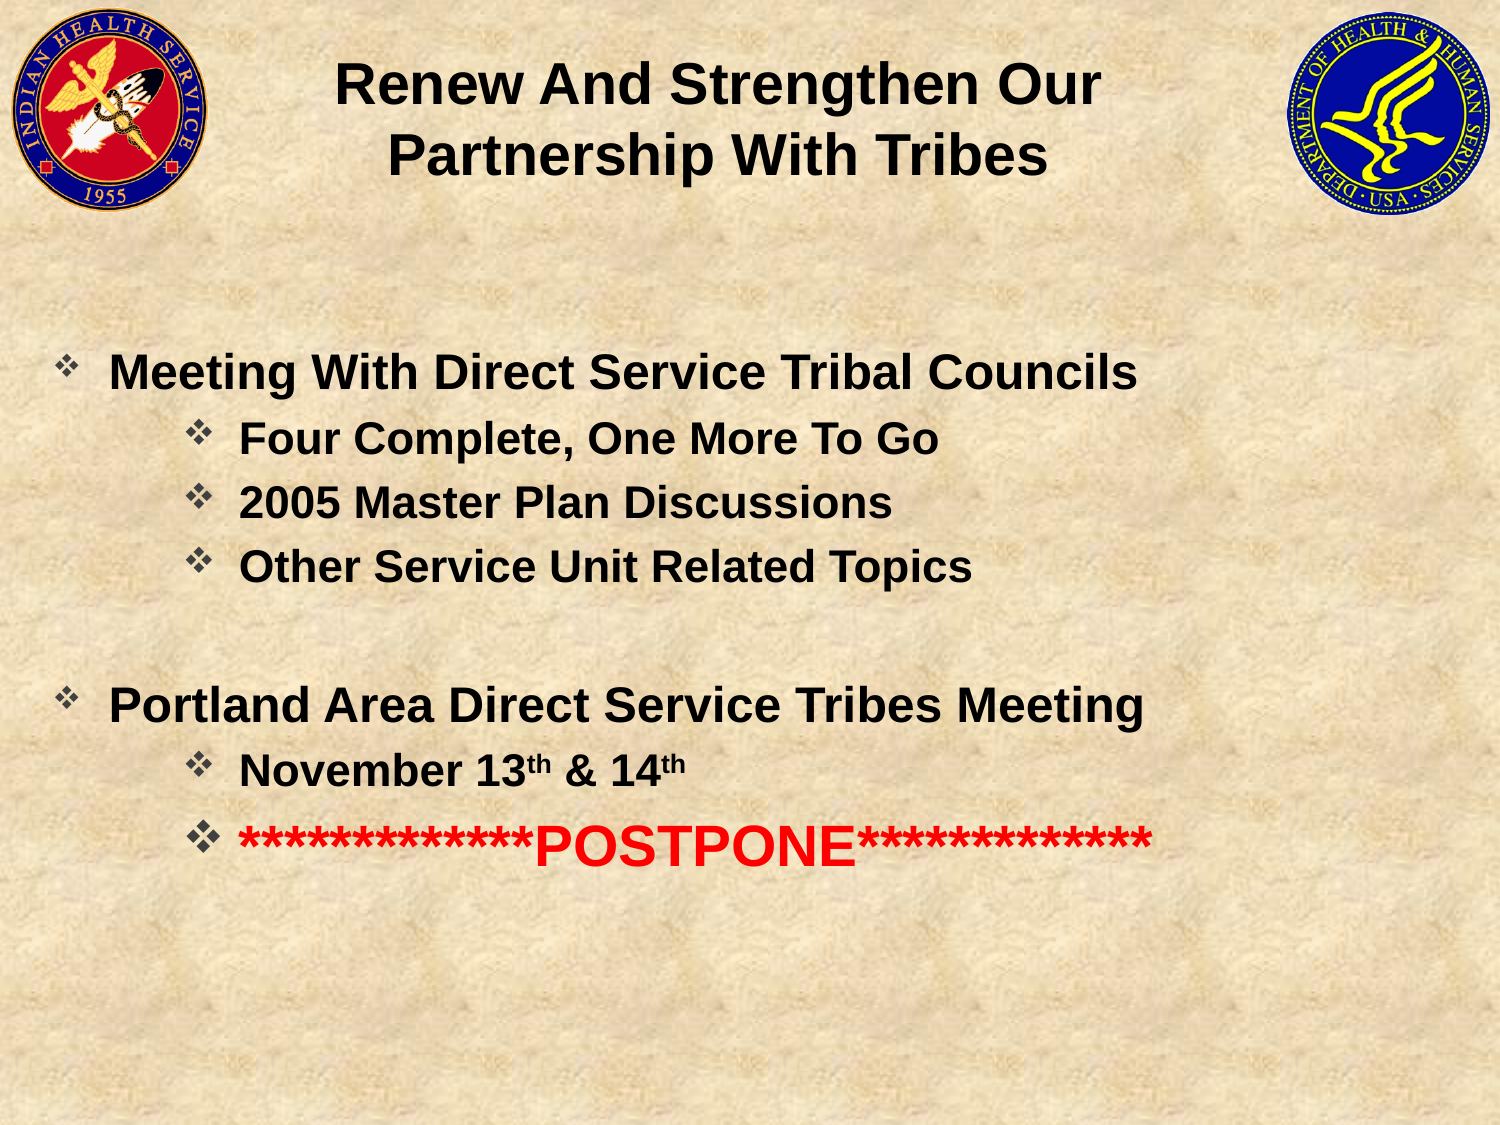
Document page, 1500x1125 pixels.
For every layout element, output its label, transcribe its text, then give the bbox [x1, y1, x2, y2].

title Renew And Strengthen Our Partnership With Tribes [150, 37, 1288, 262]
picture [0, 0, 1500, 1125]
list Meeting With Direct Service Tribal Councils Four Complete, One More To Go 2005 Master Plan Discussions Other Service Unit Related Topics Portland Area Direct Service Tribes Meeting November 13th & 14th *************POSTPONE************* [37, 262, 1463, 1035]
